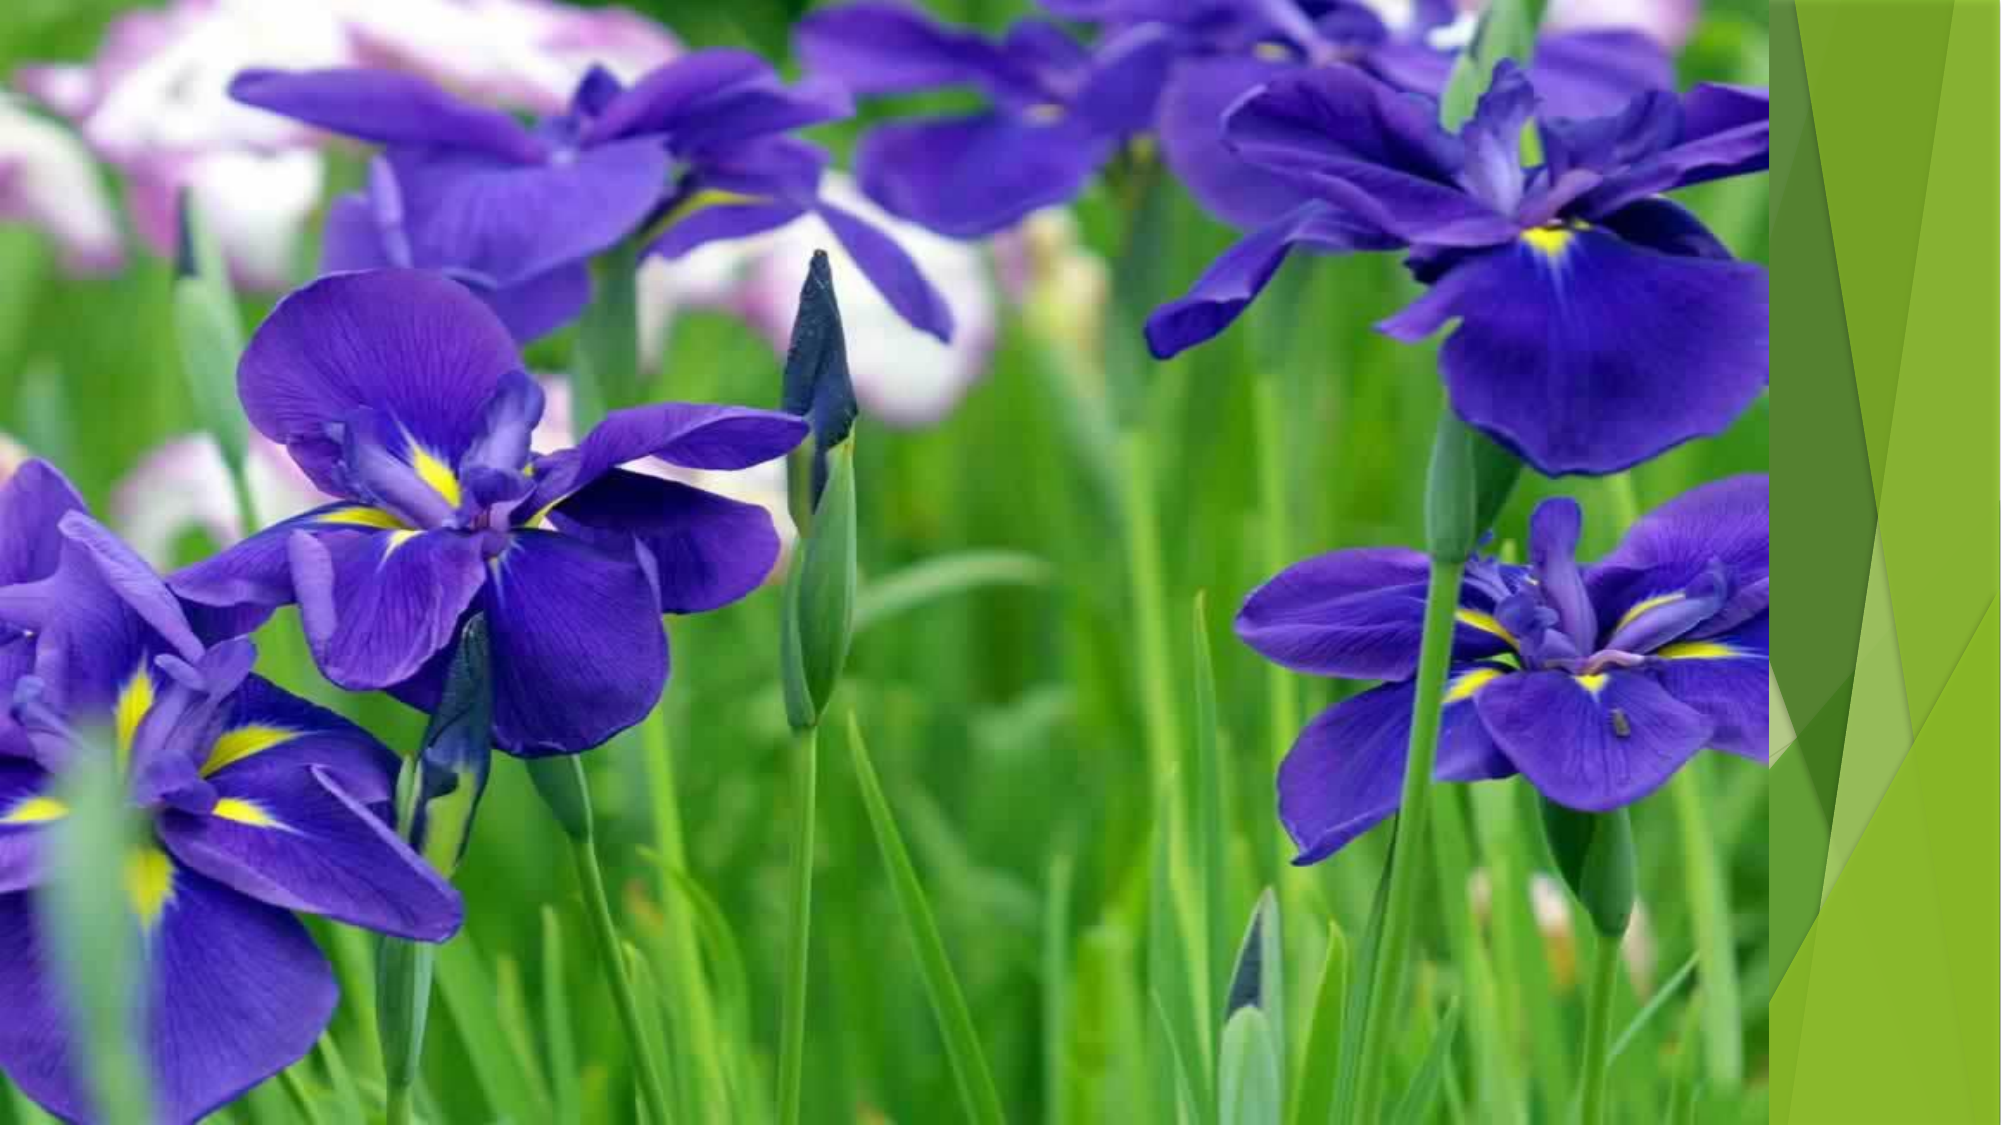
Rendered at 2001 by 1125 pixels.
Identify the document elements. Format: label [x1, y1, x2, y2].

picture [0, 0, 1769, 1125]
